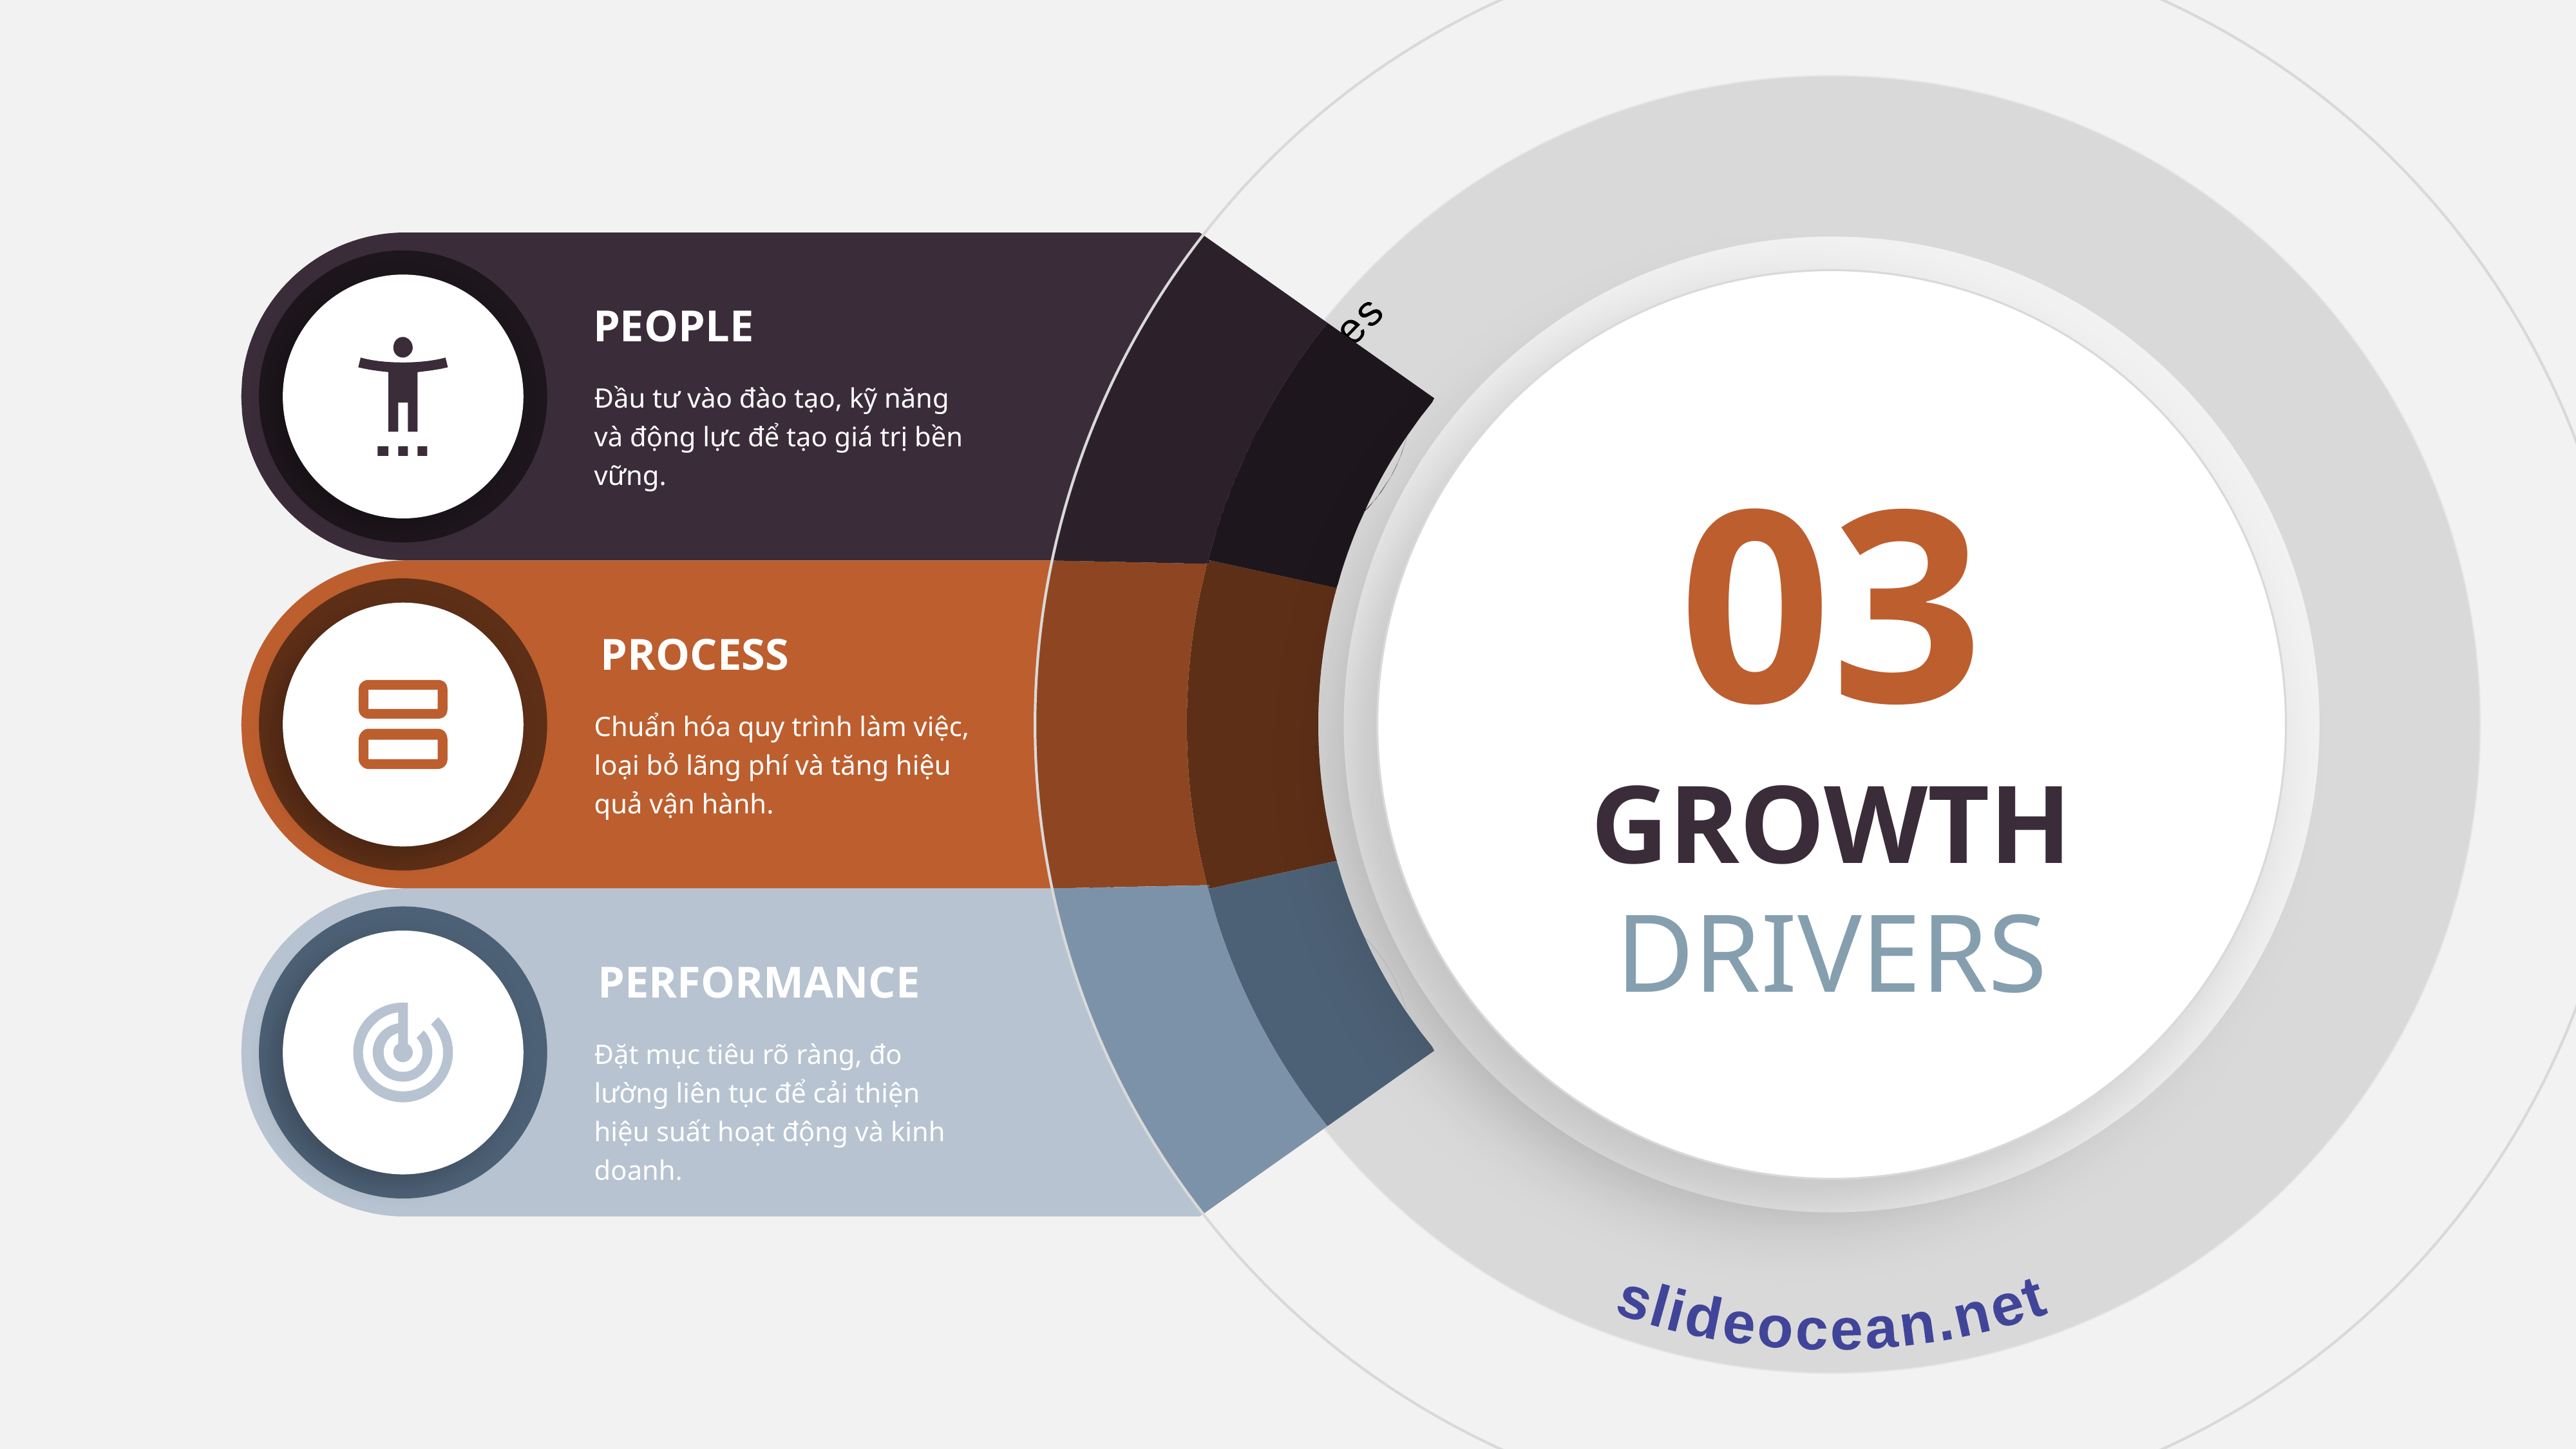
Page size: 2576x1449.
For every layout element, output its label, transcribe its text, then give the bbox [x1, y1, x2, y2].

text_box [281, 929, 525, 1176]
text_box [358, 679, 448, 770]
text_box PEOPLE [593, 298, 755, 351]
text_box PROCESS [600, 627, 790, 679]
text_box Đầu tư vào đào tạo, kỹ năng và động lực để tạo giá trị bền vững. [585, 370, 983, 496]
text_box [258, 905, 549, 1200]
text_box 03 GROWTH DRIVERS [1581, 430, 2082, 1019]
text_box [377, 446, 389, 456]
text_box [240, 887, 1202, 1218]
text_box [393, 337, 413, 358]
text_box Đặt mục tiêu rõ ràng, đo lường liên tục để cải thiện hiệu suất hoạt động và kinh doanh. [585, 1026, 983, 1191]
text_box [240, 559, 1051, 889]
text_box [417, 446, 428, 456]
text_box [1034, 0, 2576, 1449]
text_box [281, 601, 525, 848]
text_box [258, 249, 549, 544]
text_box [358, 357, 448, 432]
text_box [398, 446, 408, 456]
text_box [240, 231, 1202, 560]
text_box PERFORMANCE [598, 954, 921, 1007]
text_box Chuẩn hóa quy trình làm việc, loại bỏ lãng phí và tăng hiệu quả vận hành. [585, 698, 983, 824]
text_box [281, 273, 525, 520]
text_box [258, 577, 549, 872]
text_box [353, 1002, 453, 1103]
